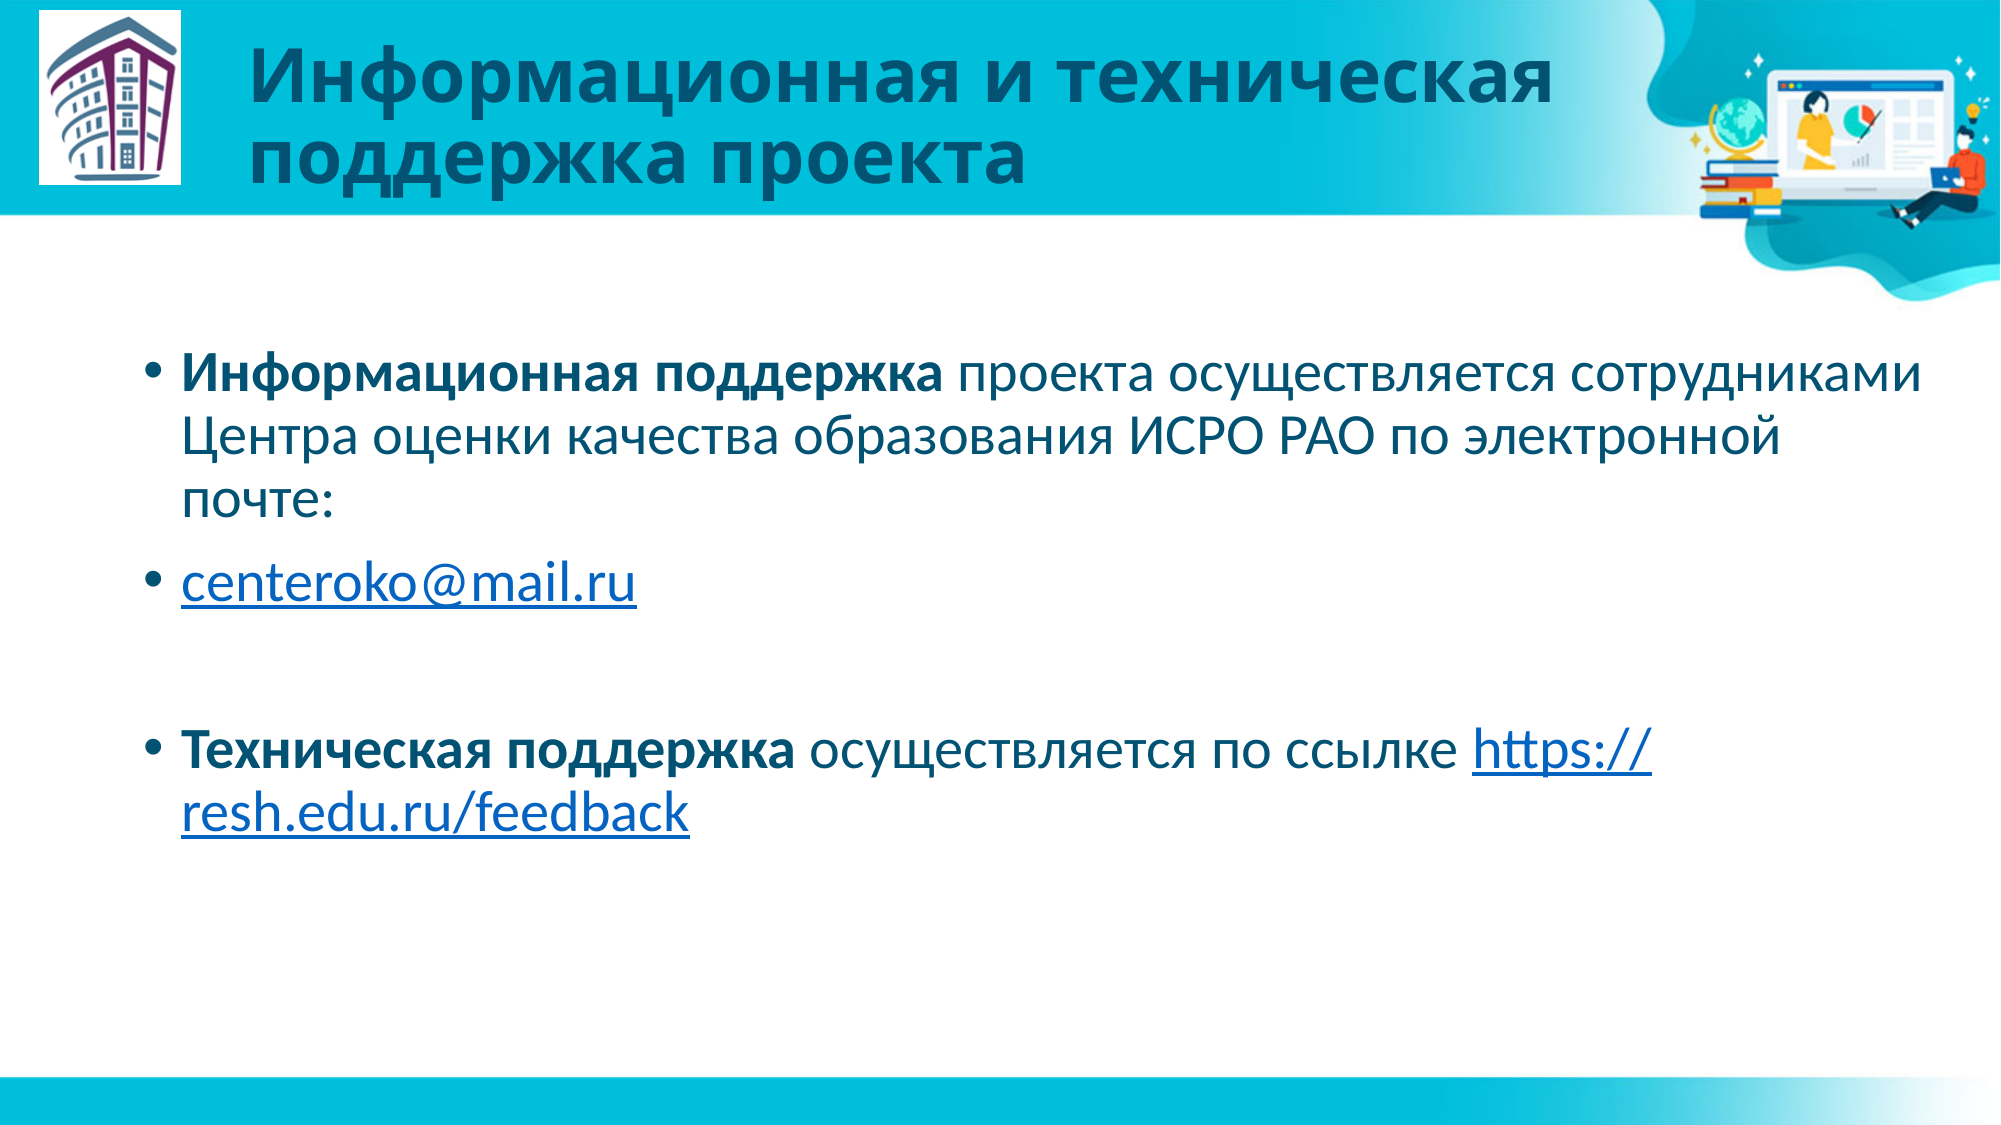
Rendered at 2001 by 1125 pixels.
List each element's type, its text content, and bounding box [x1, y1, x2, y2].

picture [0, 0, 2001, 1125]
title Информационная и техническая поддержка проекта [232, 10, 1745, 228]
list Информационная поддержка проекта осуществляется сотрудниками Центра оценки качества образования ИСРО РАО по электронной почте: centeroko@mail.ru Техническая поддержка осуществляется по ссылке https://resh.edu.ru/feedback [128, 333, 1965, 1006]
